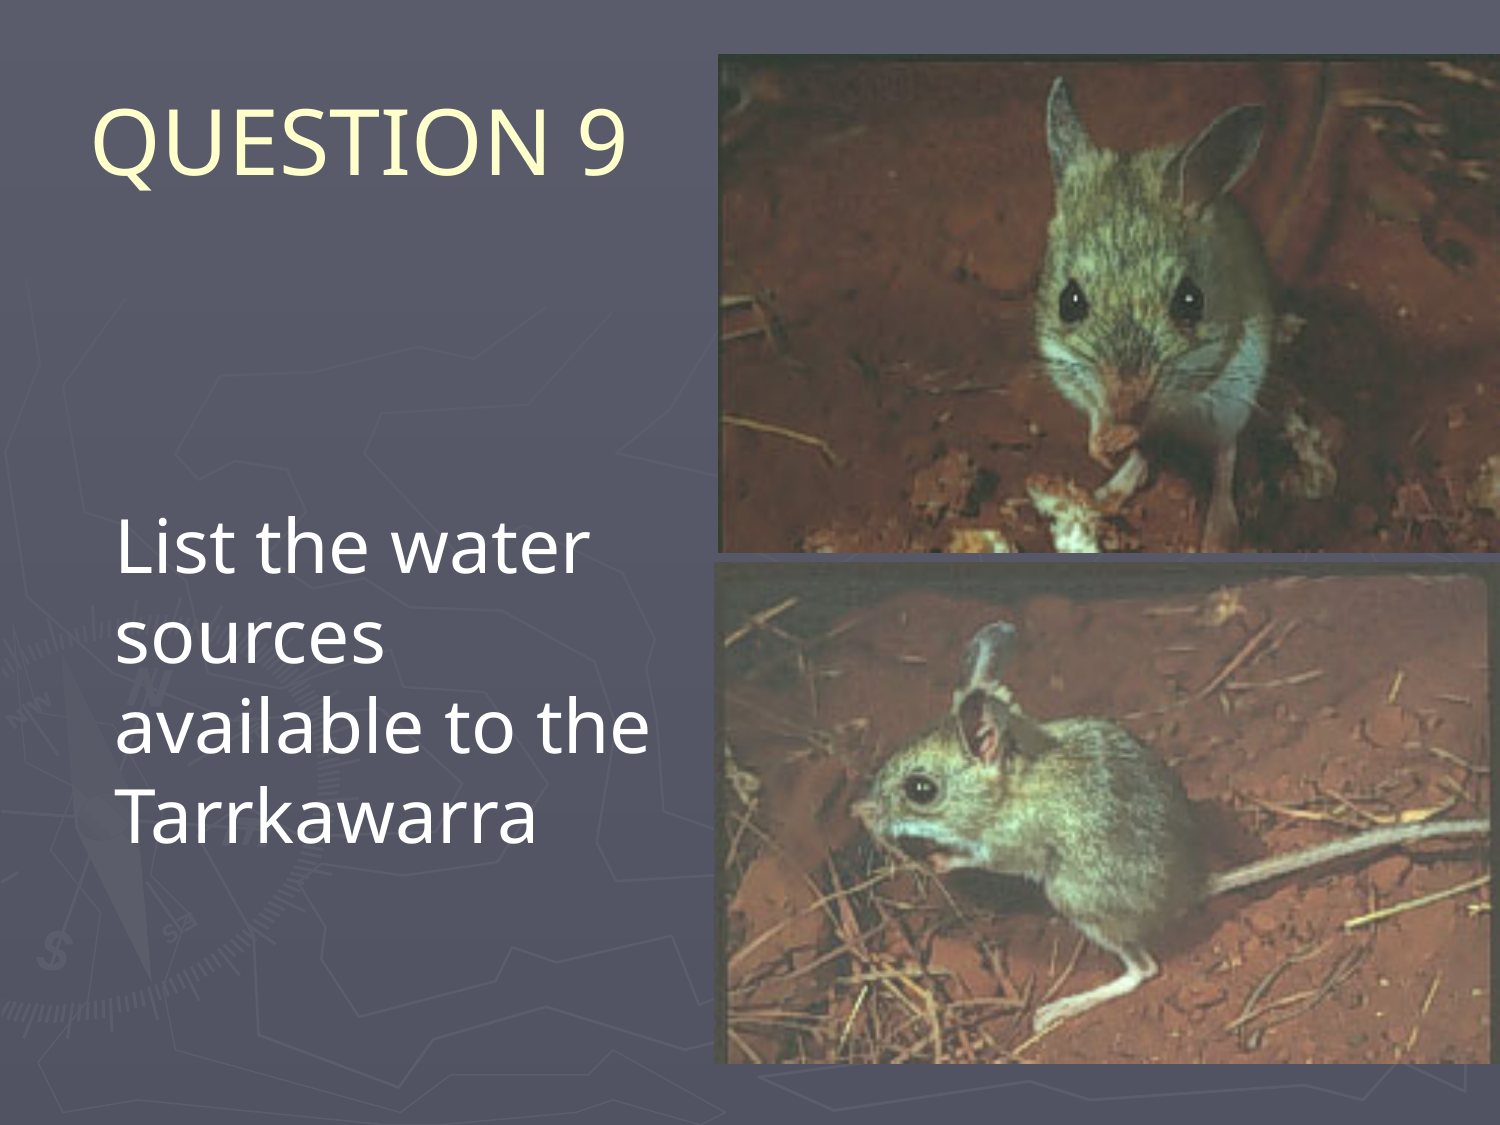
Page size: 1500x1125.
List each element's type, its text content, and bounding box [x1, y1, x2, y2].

picture [718, 54, 1500, 554]
text_box QUESTION 9 [74, 45, 1425, 233]
picture [714, 562, 1500, 1064]
text_box List the water sources available to the Tarrkawarra [0, 491, 691, 1005]
